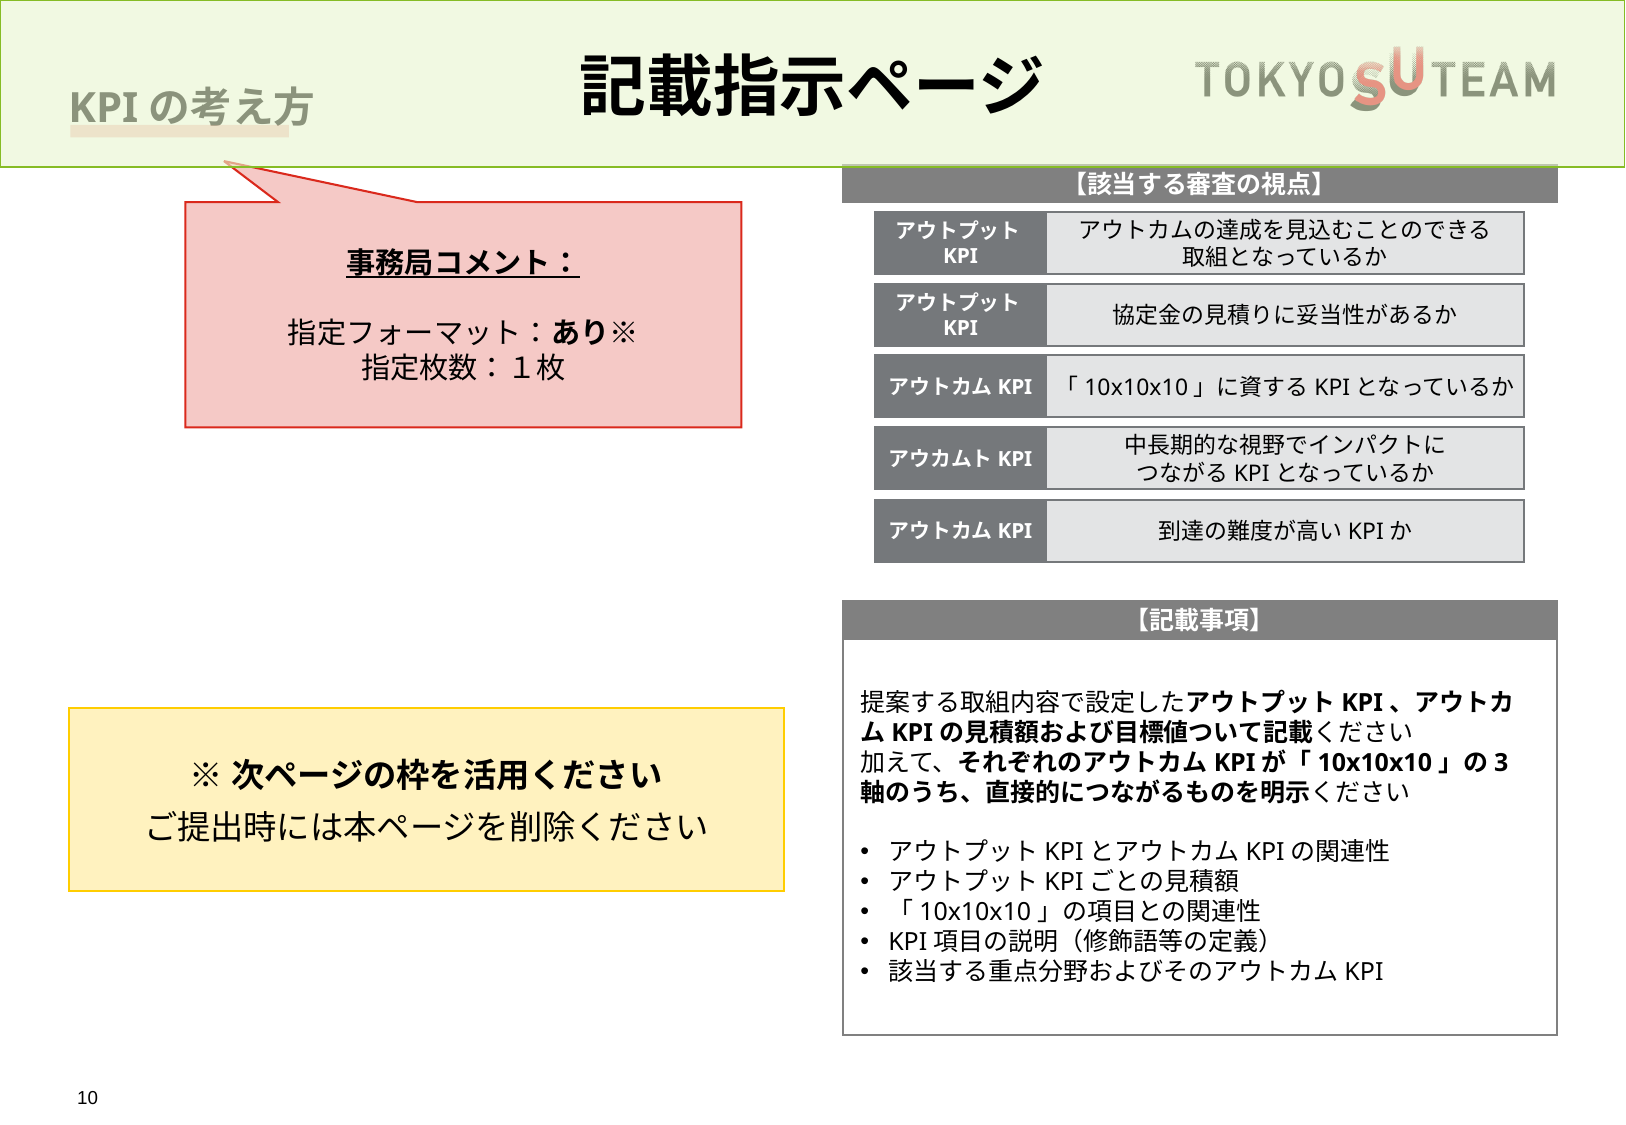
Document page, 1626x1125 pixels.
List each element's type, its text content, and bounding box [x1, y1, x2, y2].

slide_number 10 [68, 1080, 98, 1109]
text_box 記載指示ページ [0, 0, 1625, 167]
picture [1194, 45, 1557, 115]
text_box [842, 164, 1557, 562]
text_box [842, 600, 1557, 1036]
text_box 事務局コメント： 指定フォーマット：あり※ 指定枚数：１枚 [185, 167, 742, 428]
text_box ※次ページの枠を活用ください ご提出時には本ページを削除ください [68, 708, 784, 892]
